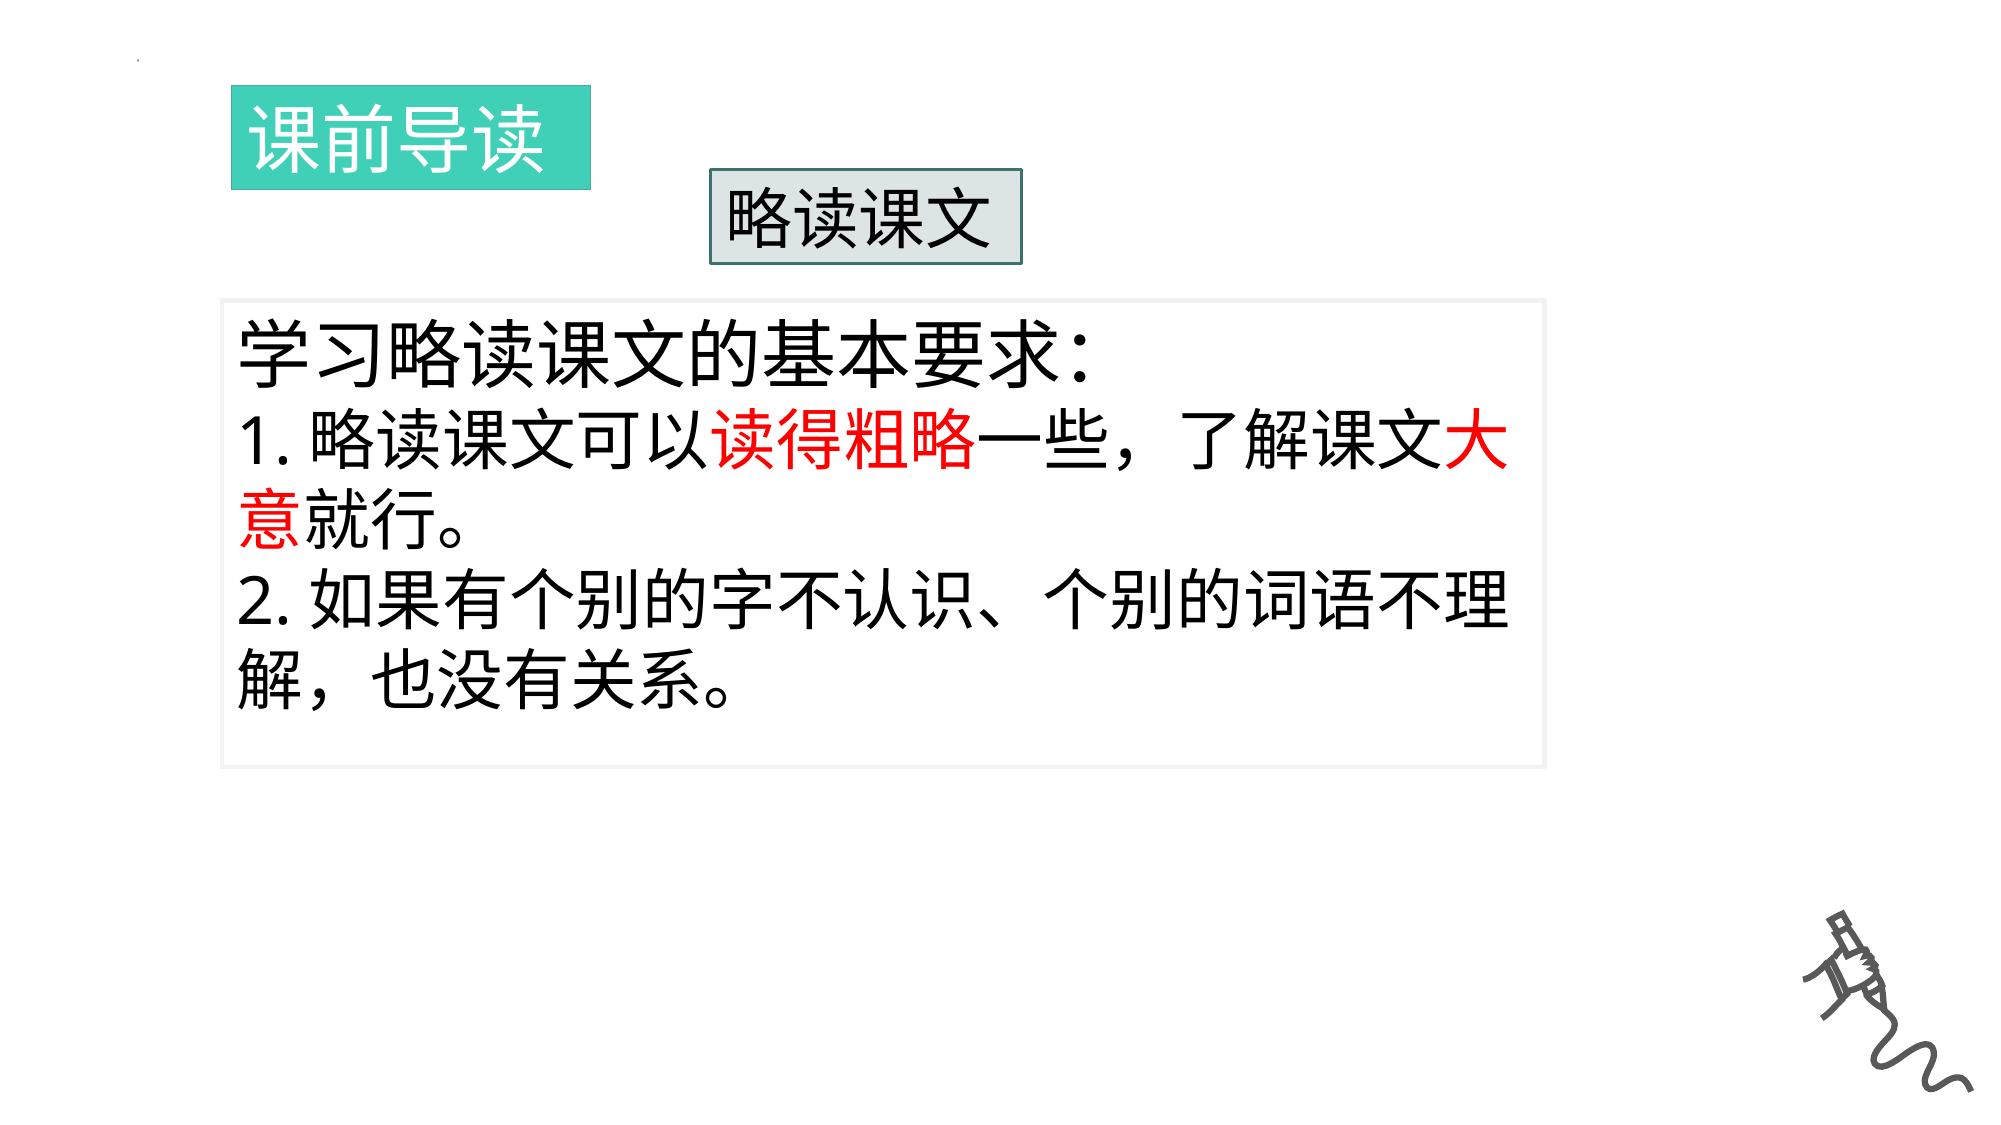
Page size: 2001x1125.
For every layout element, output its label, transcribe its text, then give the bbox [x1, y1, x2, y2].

text_box 学习略读课文的基本要求： 1.略读课文可以读得粗略一些，了解课文大意就行。 2.如果有个别的字不认识、个别的词语不理解，也没有关系。 [221, 300, 1545, 767]
text_box 略读课文 [710, 169, 1022, 264]
text_box 课前导读 [231, 85, 591, 190]
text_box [1809, 915, 1950, 1115]
